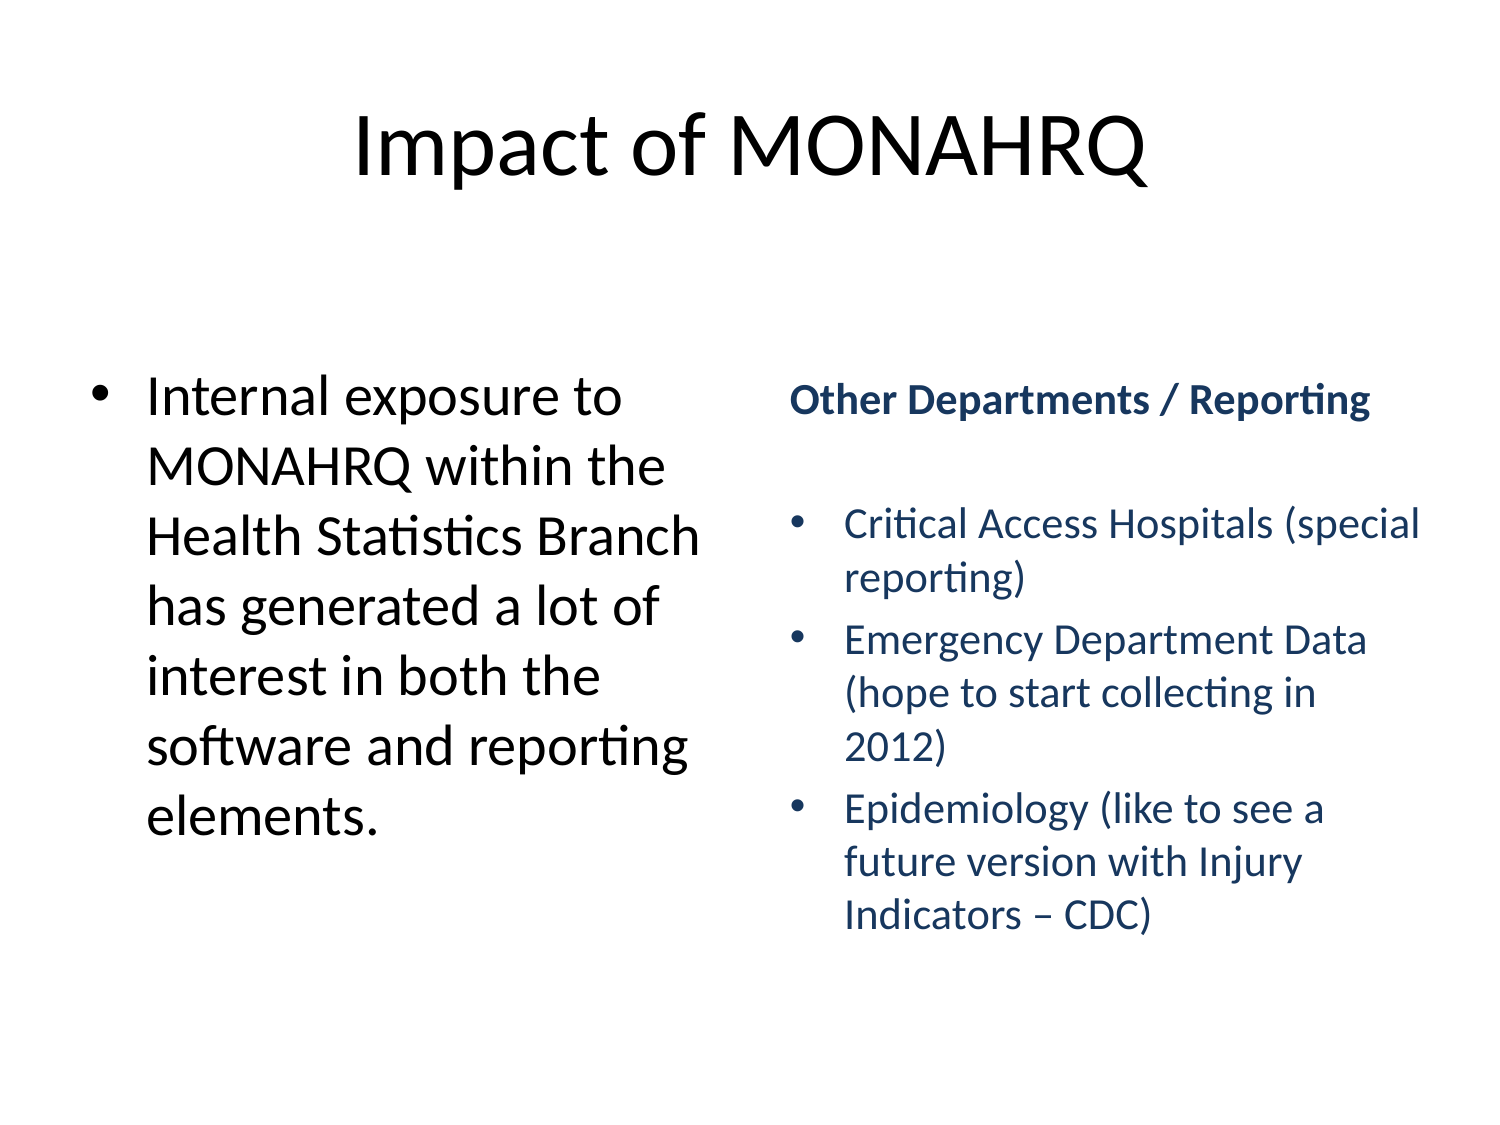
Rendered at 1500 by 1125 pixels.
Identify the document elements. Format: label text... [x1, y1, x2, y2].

title Impact of MONAHRQ [75, 45, 1425, 233]
list Internal exposure to MONAHRQ within the Health Statistics Branch has generated a lot of interest in both the software and reporting elements. [75, 350, 738, 863]
list Other Departments / Reporting Critical Access Hospitals (special reporting) Emergency Department Data (hope to start collecting in 2012) Epidemiology (like to see a future version with Injury Indicators – CDC) [774, 362, 1438, 950]
